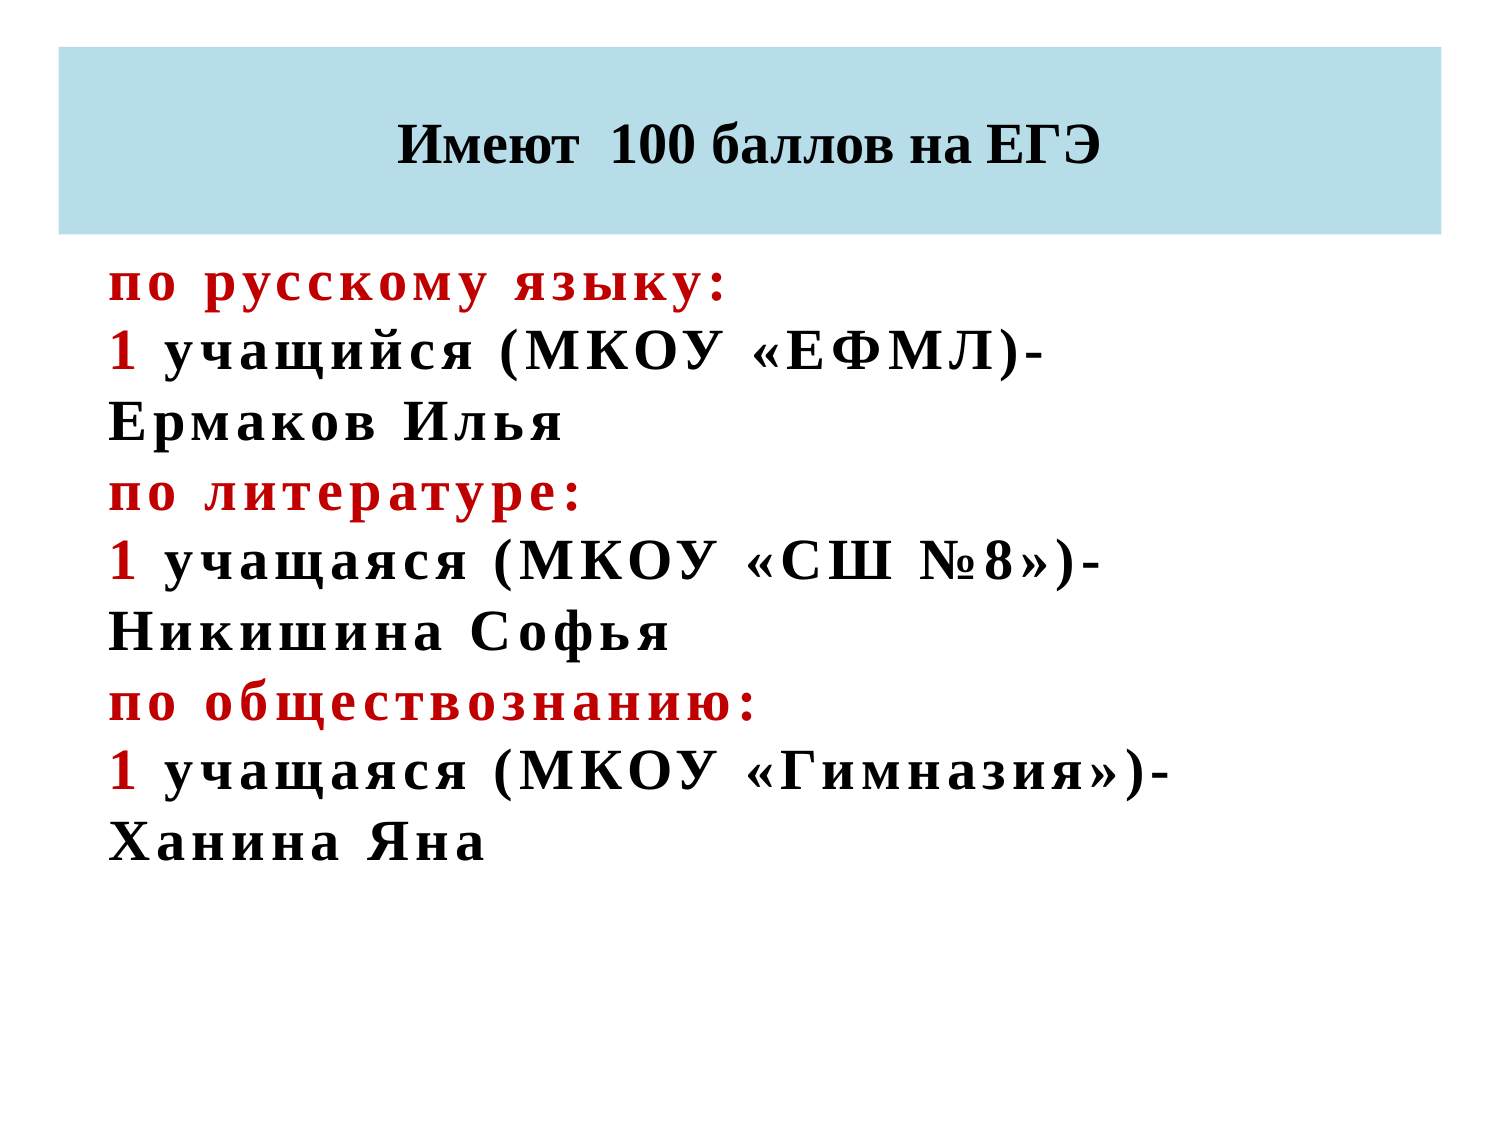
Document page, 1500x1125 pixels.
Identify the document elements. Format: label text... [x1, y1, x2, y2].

title Имеют 100 баллов на ЕГЭ [58, 46, 1442, 235]
text_box по русскому языку: 1 учащийся (МКОУ «ЕФМЛ)- Ермаков Илья по литературе: 1 учащаяся (МКОУ «СШ №8»)-Никишина Софья по обществознанию: 1 учащаяся (МКОУ «Гимназия»)-Ханина Яна [93, 234, 1266, 879]
